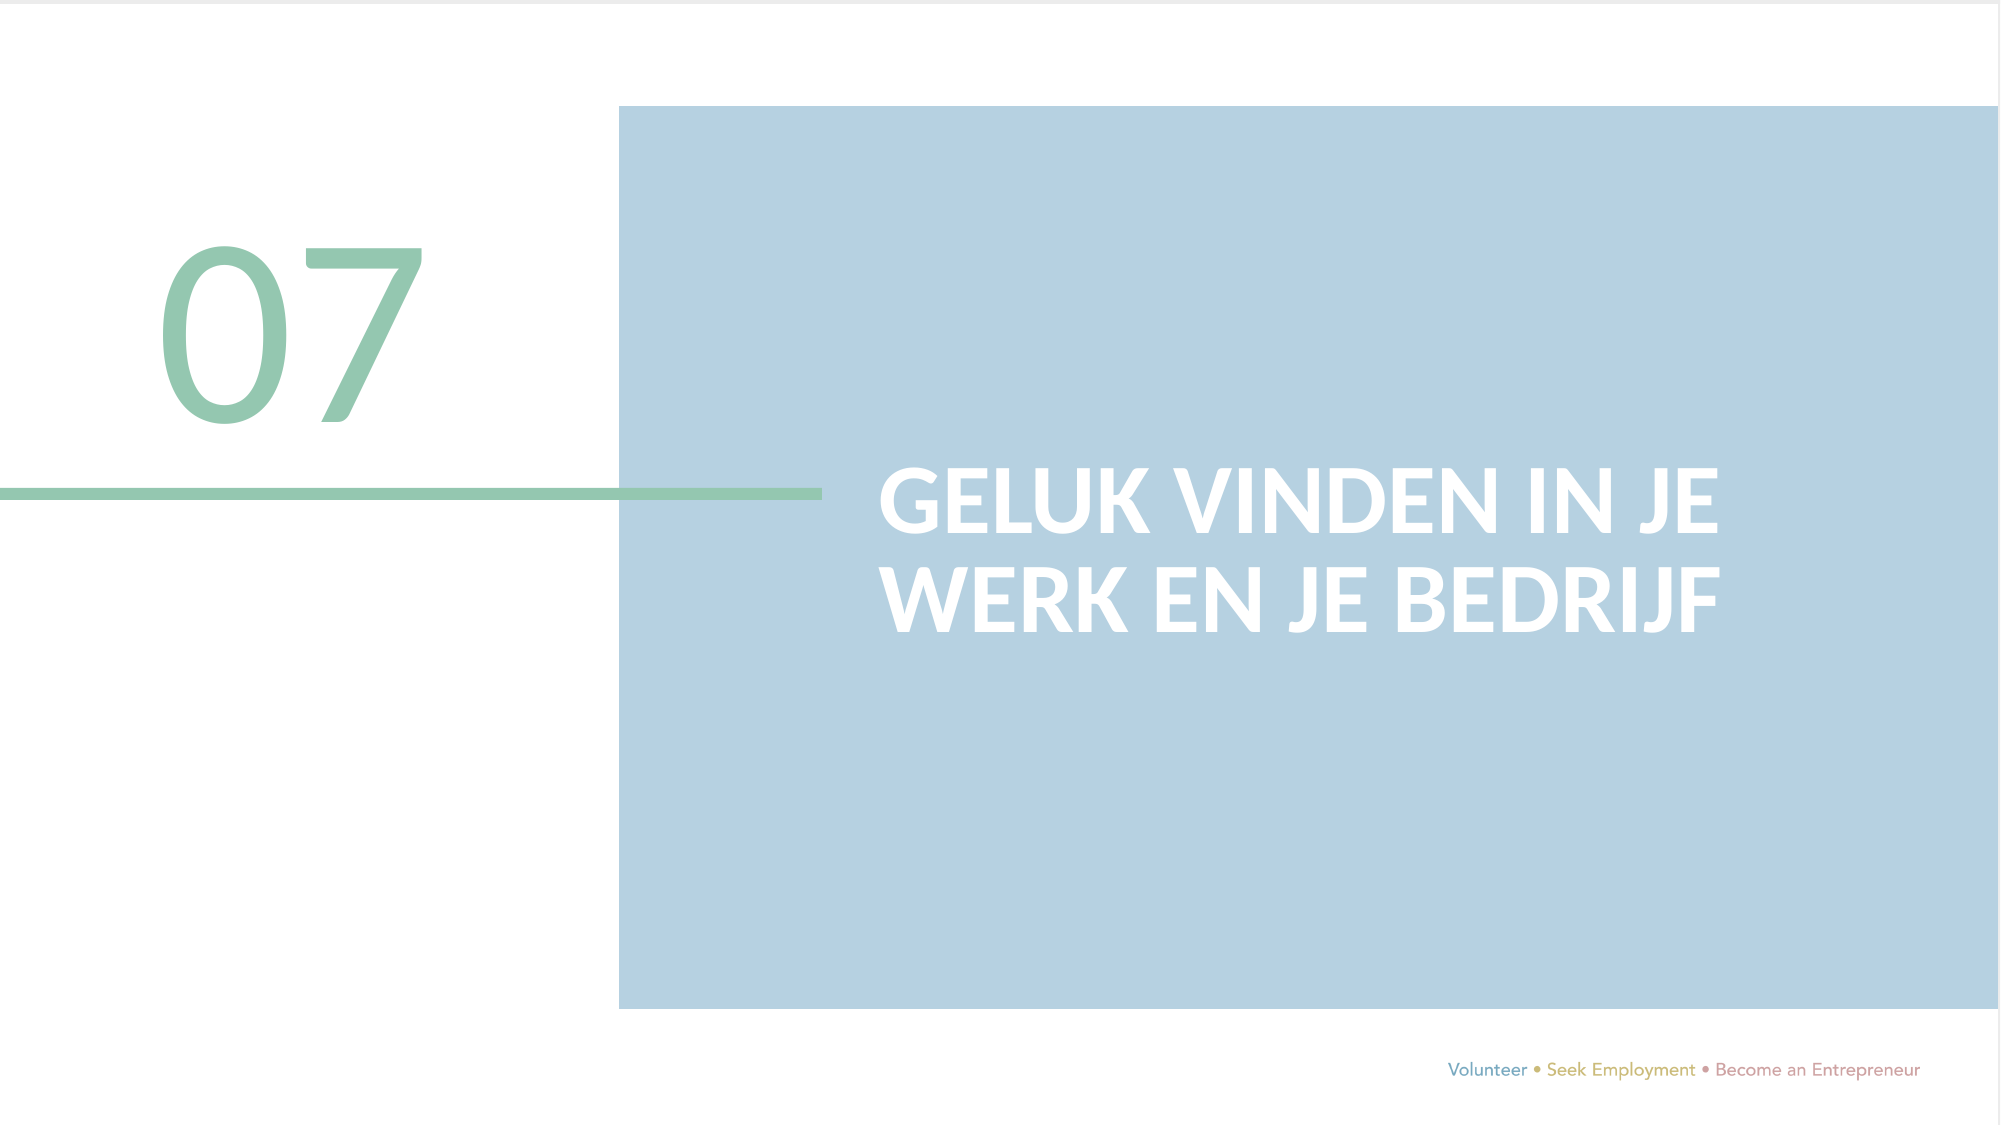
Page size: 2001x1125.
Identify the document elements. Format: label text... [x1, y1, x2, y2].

list 07 [141, 180, 481, 277]
list GELUK VINDEN IN JE WERK EN JE BEDRIJF [864, 446, 1928, 816]
picture [1418, 1046, 1971, 1103]
